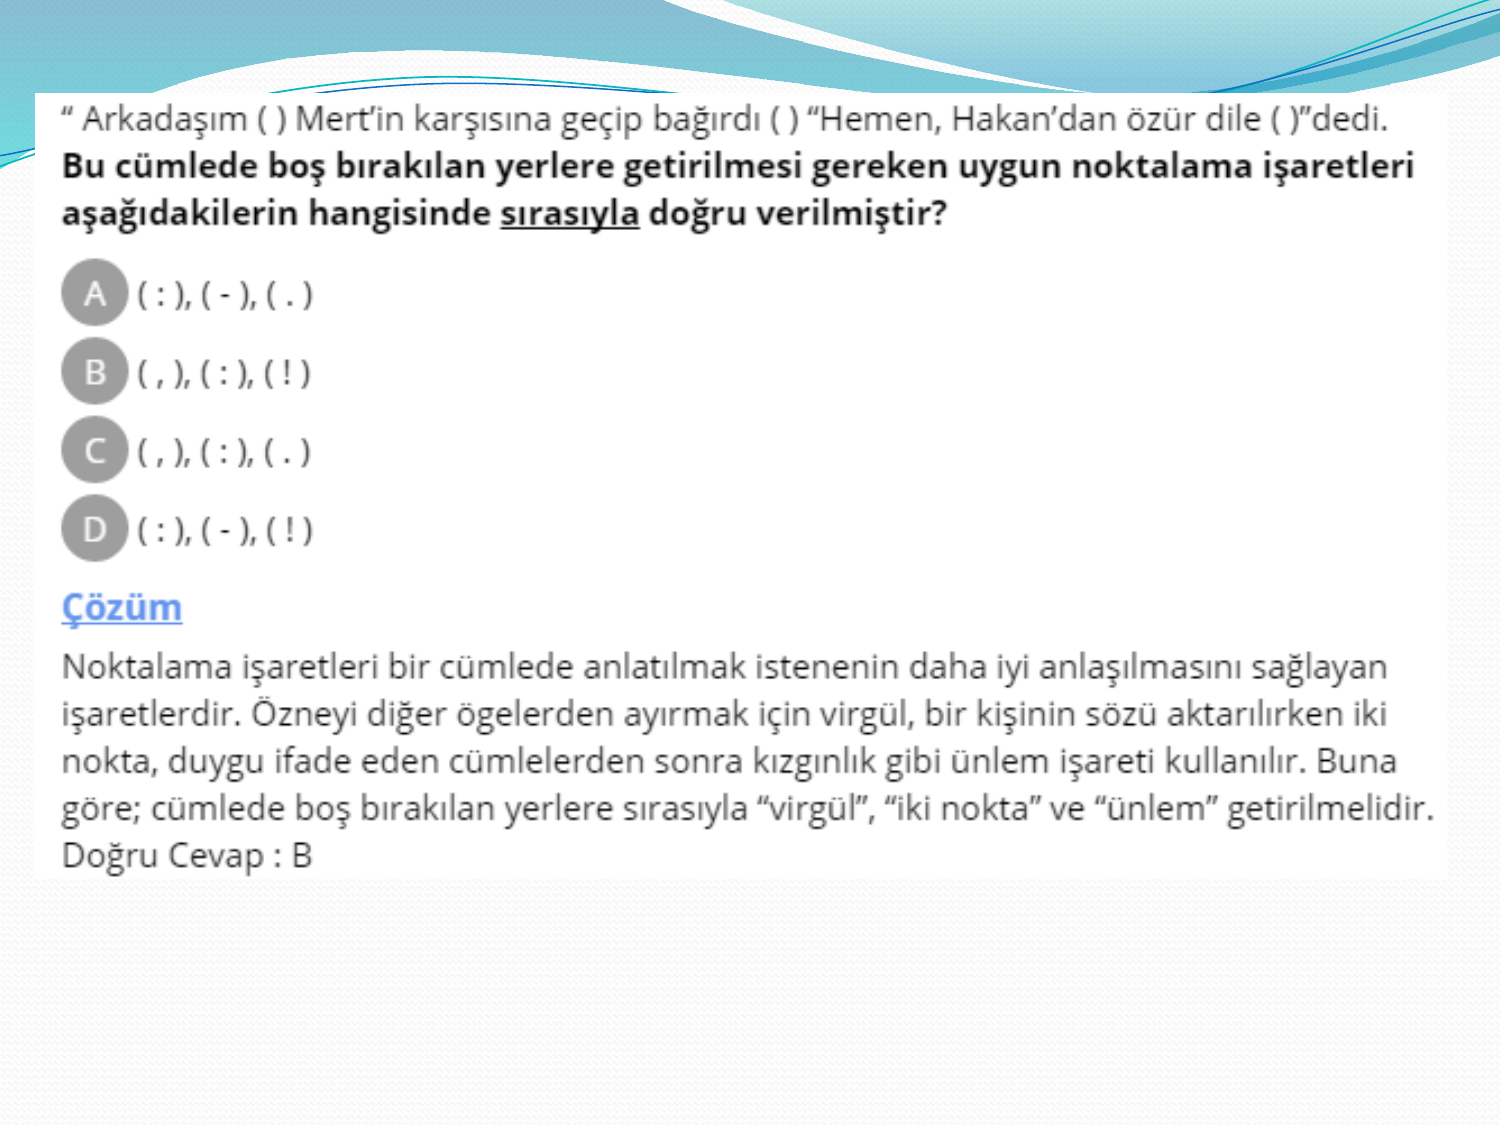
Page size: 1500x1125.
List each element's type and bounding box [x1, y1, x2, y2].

picture [34, 93, 1447, 880]
